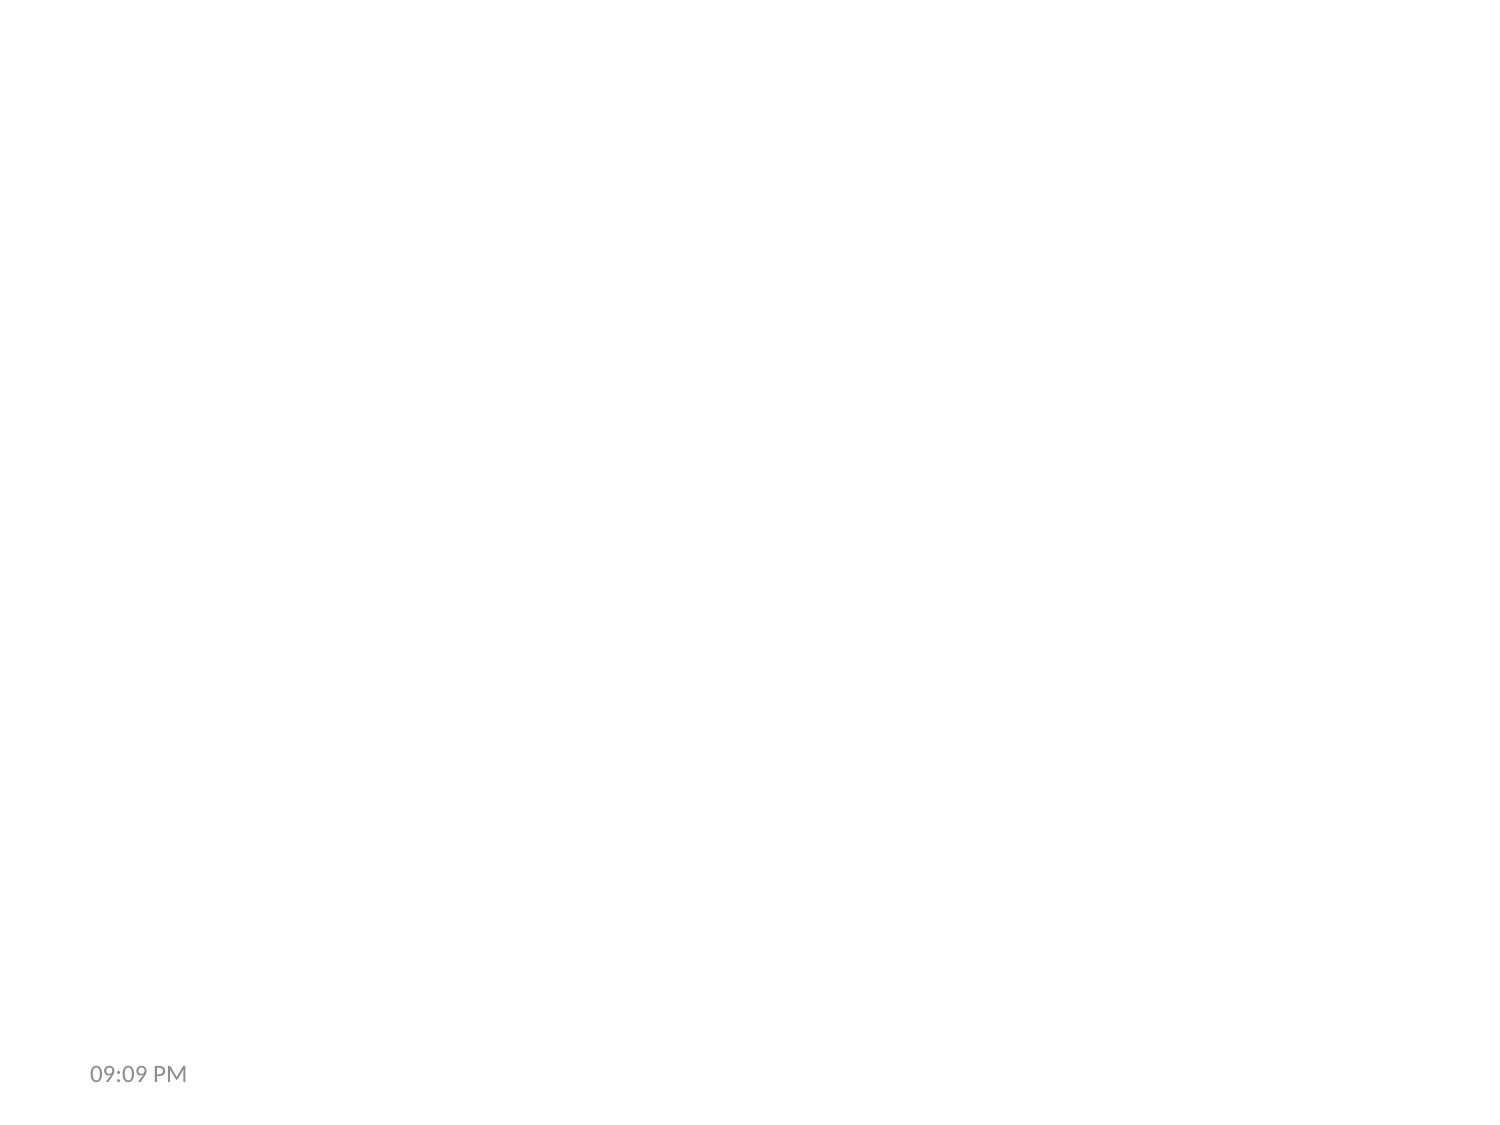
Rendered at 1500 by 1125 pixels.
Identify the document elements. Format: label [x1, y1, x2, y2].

slide_number [75, 1042, 425, 1103]
